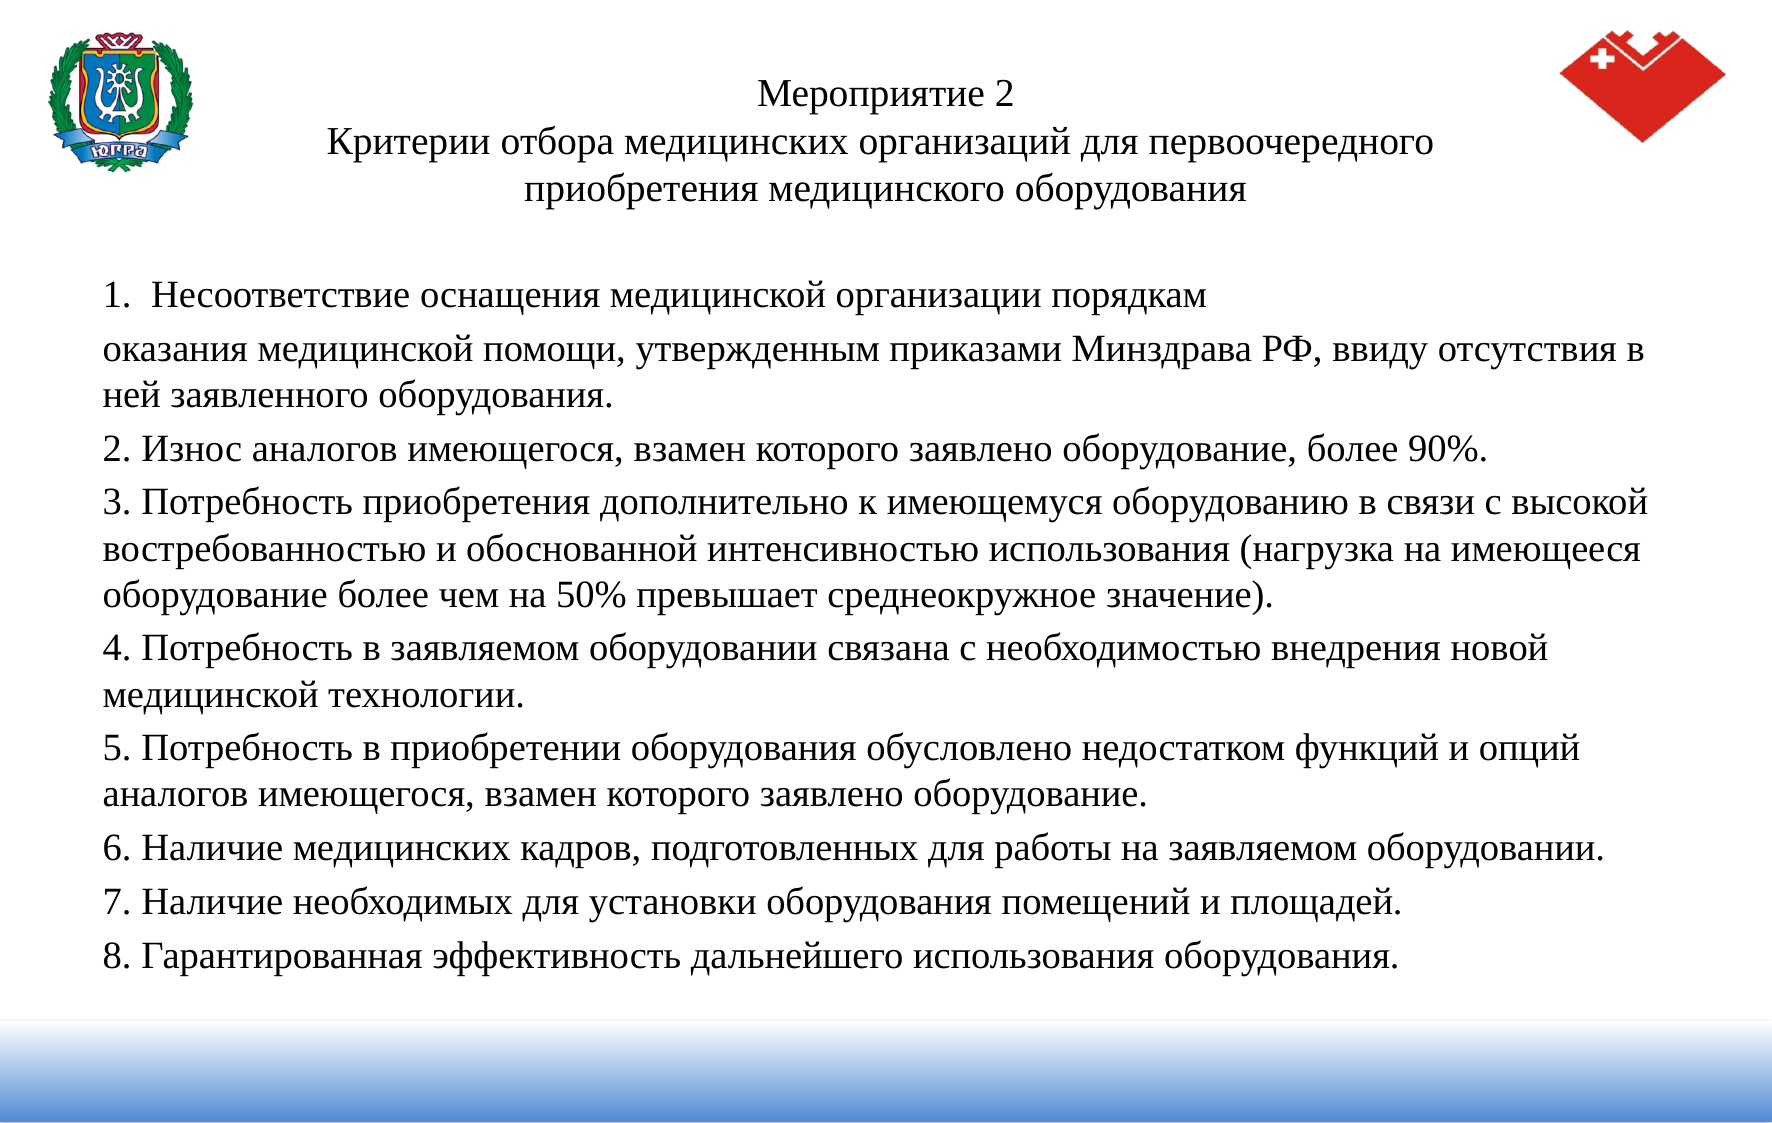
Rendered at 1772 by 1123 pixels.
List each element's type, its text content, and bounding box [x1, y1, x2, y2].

title Мероприятие 2 Критерии отбора медицинских организаций для первоочередного приобретения медицинского оборудования [88, 44, 1684, 232]
picture [48, 30, 193, 173]
picture [1555, 30, 1730, 145]
list 1. Несоответствие оснащения медицинской организации порядкам оказания медицинской помощи, утвержденным приказами Минздрава РФ, ввиду отсутствия в ней заявленного оборудования. 2. Износ аналогов имеющегося, взамен которого заявлено оборудование, более 90%. 3. Потребность приобретения дополнительно к имеющемуся оборудованию в связи с высокой востребованностью и обоснованной интенсивностью использования (нагрузка на имеющееся оборудование более чем на 50% превышает среднеокружное значение). 4. Потребность в заявляемом оборудовании связана с необходимостью внедрения новой медицинской технологии. 5. Потребность в приобретении оборудования обусловлено недостатком функций и опций аналогов имеющегося, взамен которого заявлено оборудование. 6. Наличие медицинских кадров, подготовленных для работы на заявляемом оборудовании. 7. Наличие необходимых для установки оборудования помещений и площадей. 8. Гарантированная эффективность дальнейшего использования оборудования. [88, 261, 1684, 1003]
